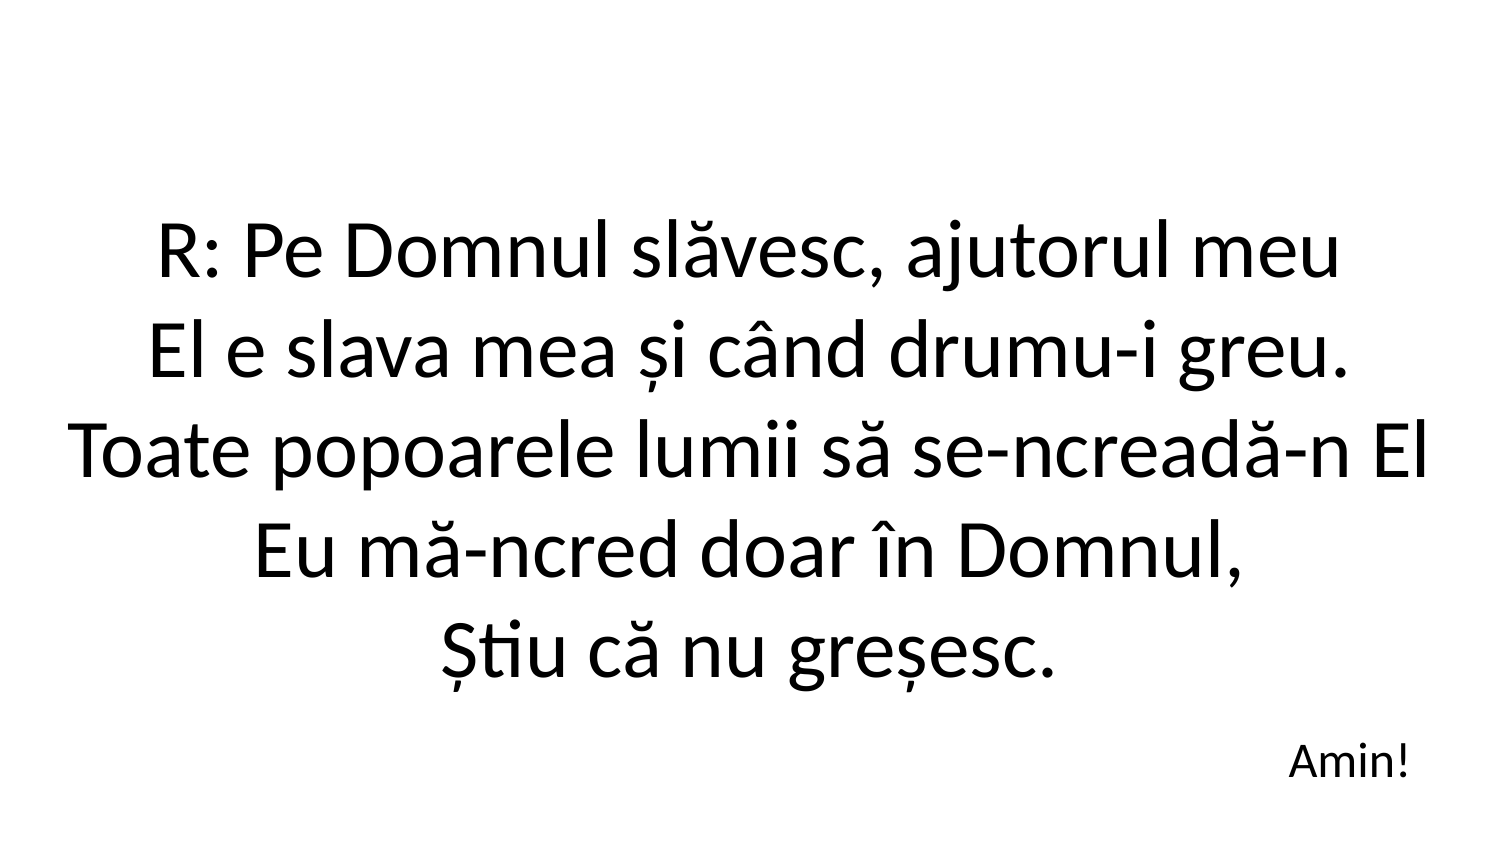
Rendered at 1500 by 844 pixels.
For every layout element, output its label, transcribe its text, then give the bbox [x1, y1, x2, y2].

text_box Amin! [1273, 674, 1427, 795]
text_box R: Pe Domnul slăvesc, ajutorul meu El e slava mea și când drumu-i greu. Toate popoarele lumii să se-ncreadă-n El Eu mă-ncred doar în Domnul, Știu că nu greșesc. [52, 142, 1447, 702]
